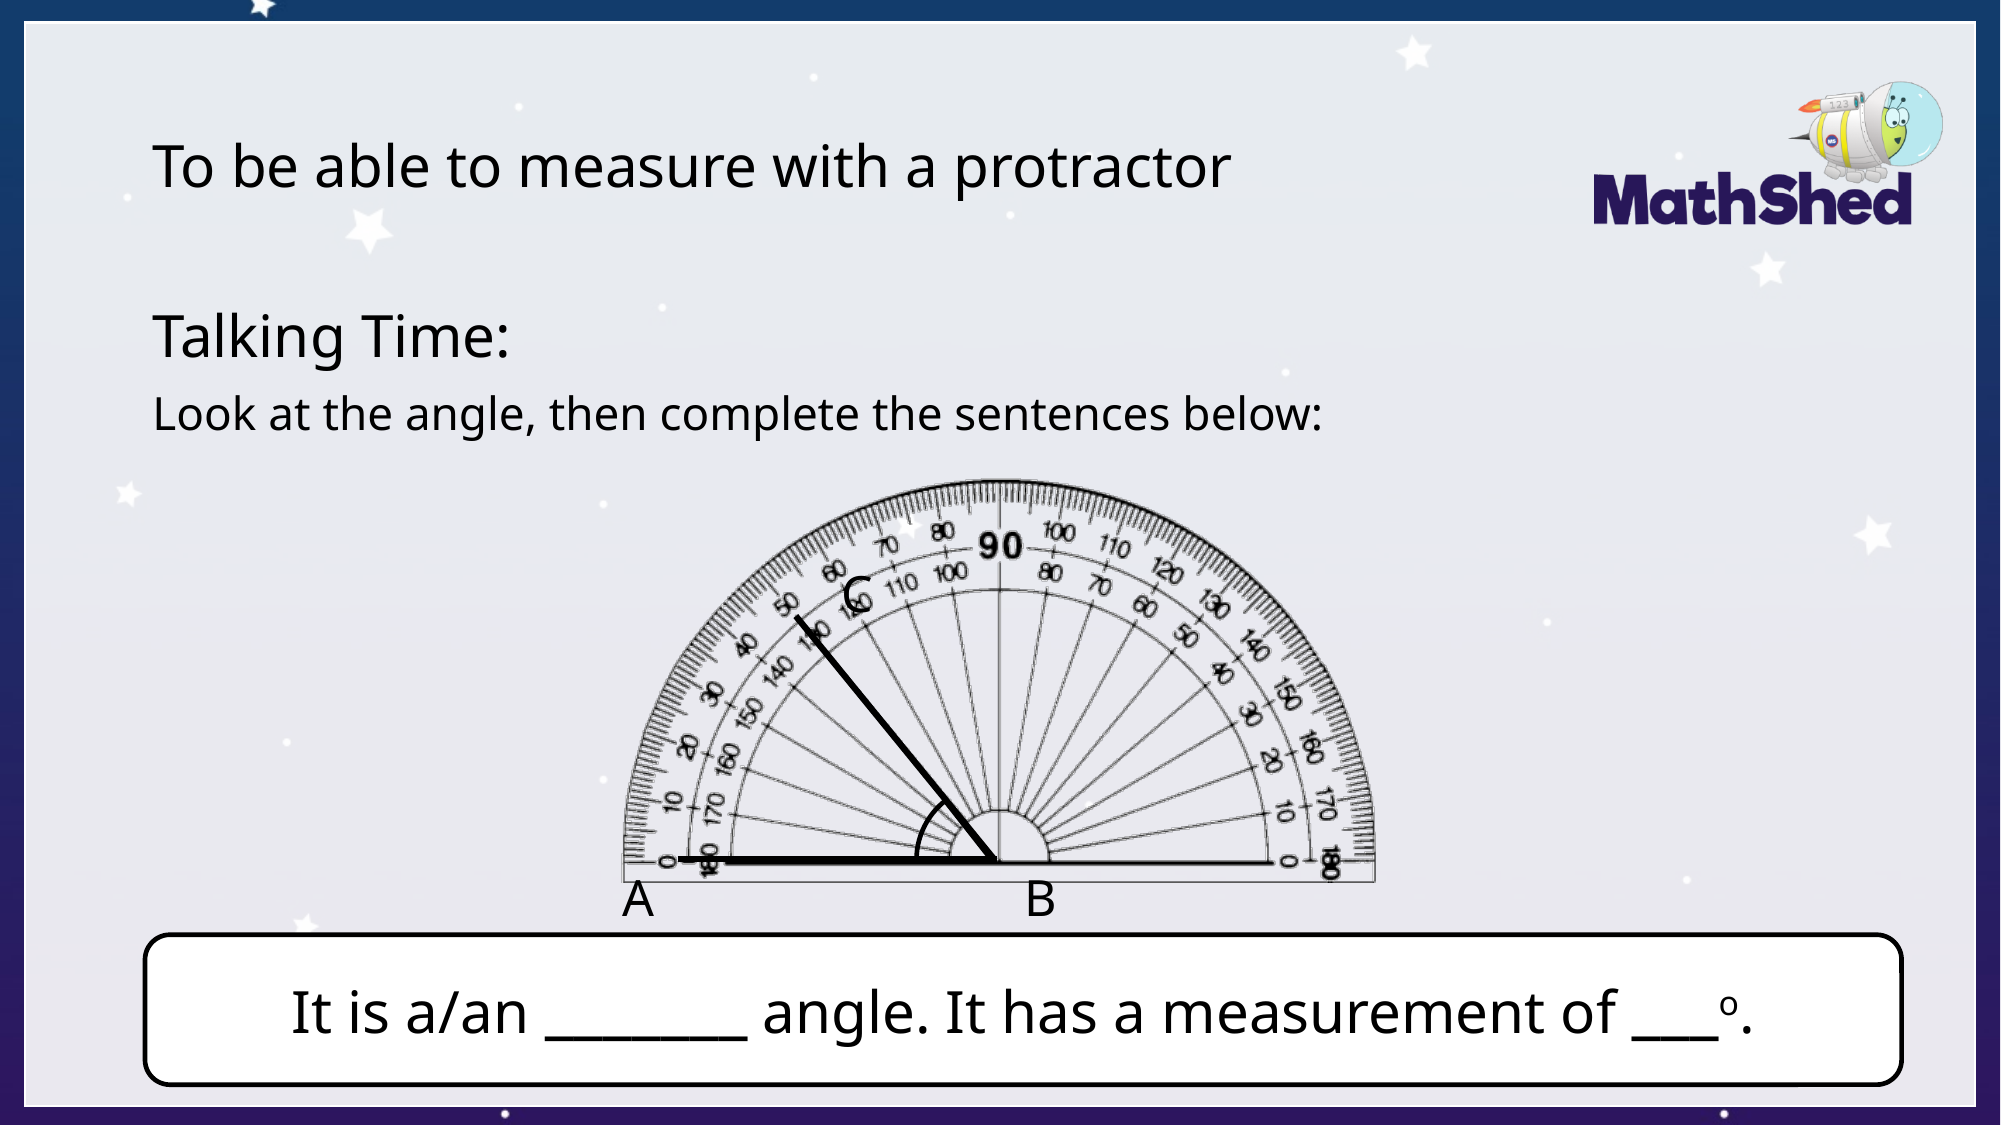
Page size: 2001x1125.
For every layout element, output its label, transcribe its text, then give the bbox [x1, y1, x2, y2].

text_box A [607, 883, 670, 933]
picture [0, 0, 2001, 1125]
text_box B [1009, 883, 1072, 933]
text_box It is a/an _______ angle. It has a measurement of ___o. [143, 933, 1903, 1086]
title To be able to measure with a protractor [137, 59, 1578, 278]
list Talking Time: Look at the angle, then complete the sentences below: [137, 299, 1863, 1014]
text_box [795, 616, 994, 859]
